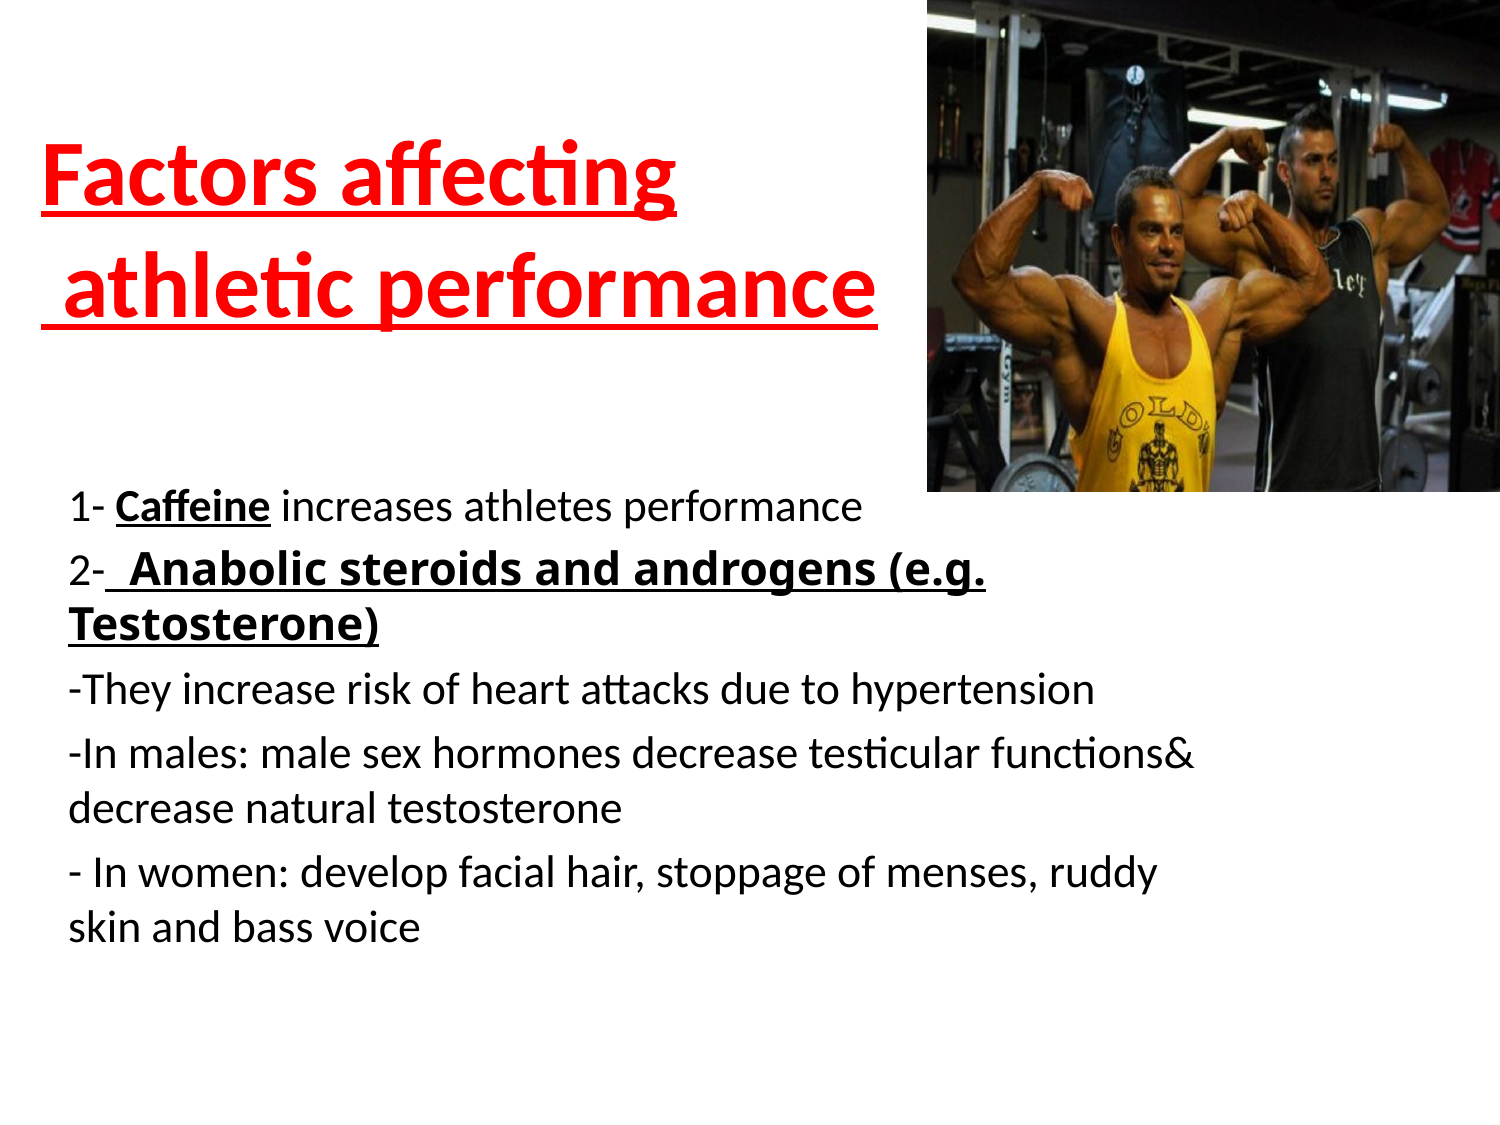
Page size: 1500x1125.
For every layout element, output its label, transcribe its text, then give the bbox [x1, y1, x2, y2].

list 1- Caffeine increases athletes performance 2- Anabolic steroids and androgens (e.g. Testosterone) -They increase risk of heart attacks due to hypertension -In males: male sex hormones decrease testicular functions& decrease natural testosterone - In women: develop facial hair, stoppage of menses, ruddy skin and bass voice [53, 468, 1223, 1009]
title Factors affecting athletic performance [41, 196, 921, 337]
picture [926, 0, 1500, 492]
